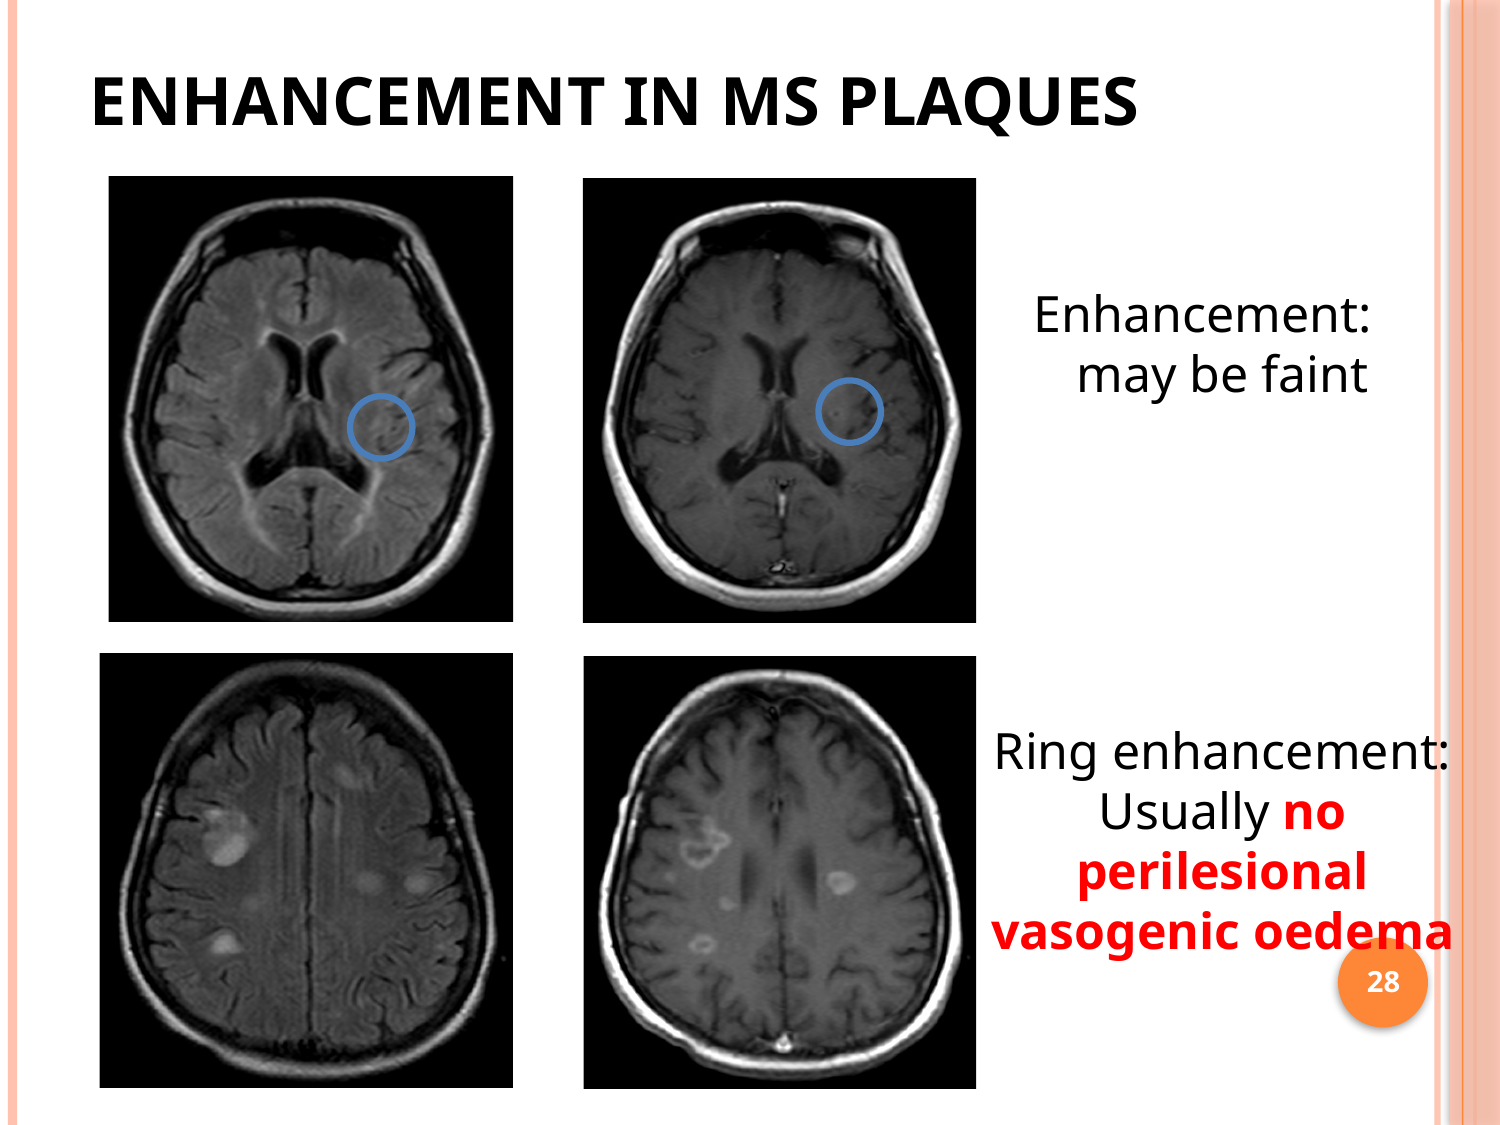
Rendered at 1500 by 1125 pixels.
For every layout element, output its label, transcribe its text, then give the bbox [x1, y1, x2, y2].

picture [582, 177, 977, 624]
text_box Ring enhancement: Usually no perilesional vasogenic oedema [983, 712, 1470, 968]
picture [108, 176, 514, 622]
slide_number 28 [1333, 968, 1434, 1027]
picture [583, 655, 977, 1090]
text_box Enhancement: may be faint [982, 274, 1470, 410]
picture [99, 652, 514, 1088]
title Enhancement in MS plaques [75, 32, 1300, 146]
